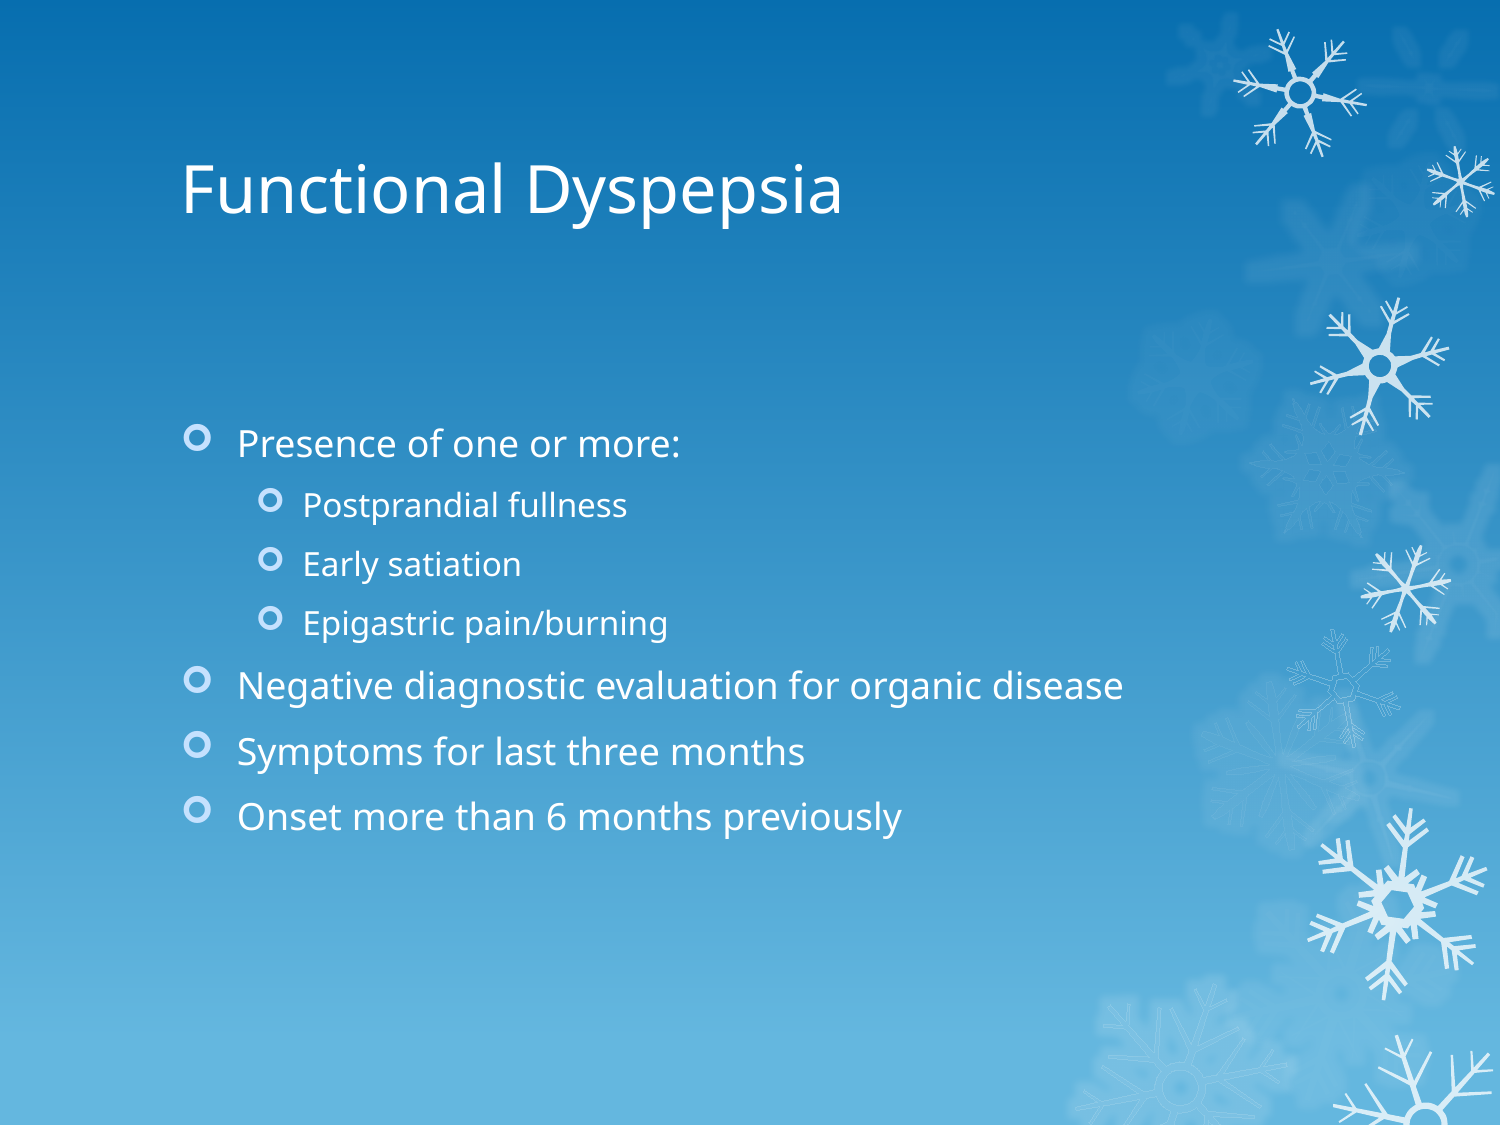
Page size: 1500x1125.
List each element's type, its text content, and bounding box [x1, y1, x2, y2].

list Presence of one or more: Postprandial fullness Early satiation Epigastric pain/burning Negative diagnostic evaluation for organic disease Symptoms for last three months Onset more than 6 months previously [165, 296, 1335, 962]
title Functional Dyspepsia [165, 110, 1335, 263]
